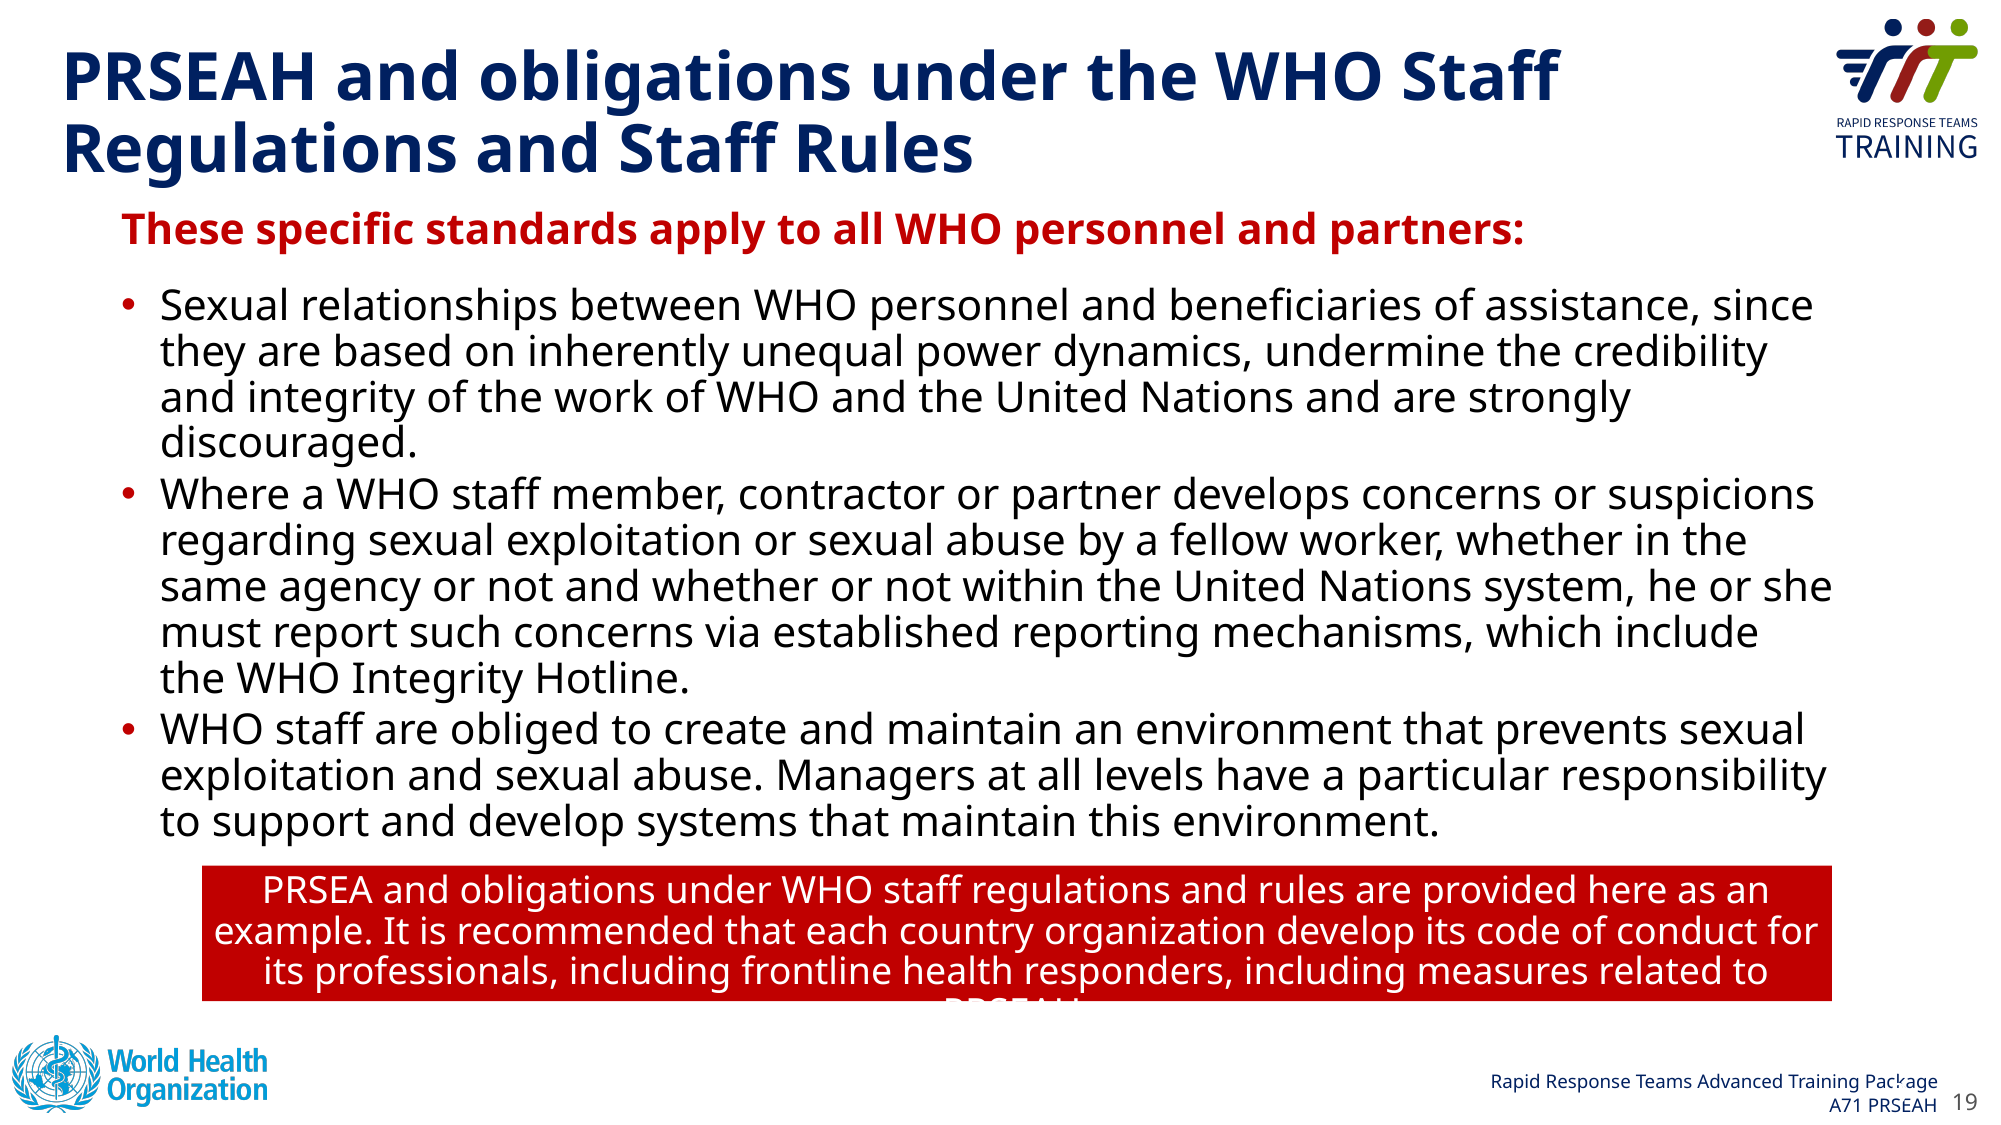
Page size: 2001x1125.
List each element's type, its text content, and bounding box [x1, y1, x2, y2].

slide_number 19 [1882, 1037, 1930, 1092]
picture [1835, 19, 1978, 167]
list These specific standards apply to all WHO personnel and partners: Sexual relationships between WHO personnel and beneficiaries of assistance, since they are based on inherently unequal power dynamics, undermine the credibility and integrity of the work of WHO and the United Nations and are strongly discouraged. Where a WHO staff member, contractor or partner develops concerns or suspicions regarding sexual exploitation or sexual abuse by a fellow worker, whether in the same agency or not and whether or not within the United Nations system, he or she must report such concerns via established reporting mechanisms, which include the WHO Integrity Hotline. WHO staff are obliged to create and maintain an environment that prevents sexual exploitation and sexual abuse. Managers at all levels have a particular responsibility to support and develop systems that maintain this environment. [114, 201, 1840, 857]
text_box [201, 865, 1833, 1012]
picture [12, 1035, 267, 1113]
picture [58, 1050, 64, 1058]
picture [12, 1083, 48, 1113]
text_box PRSEAH and obligations under the WHO Staff Regulations and Staff Rules [53, 35, 1793, 195]
